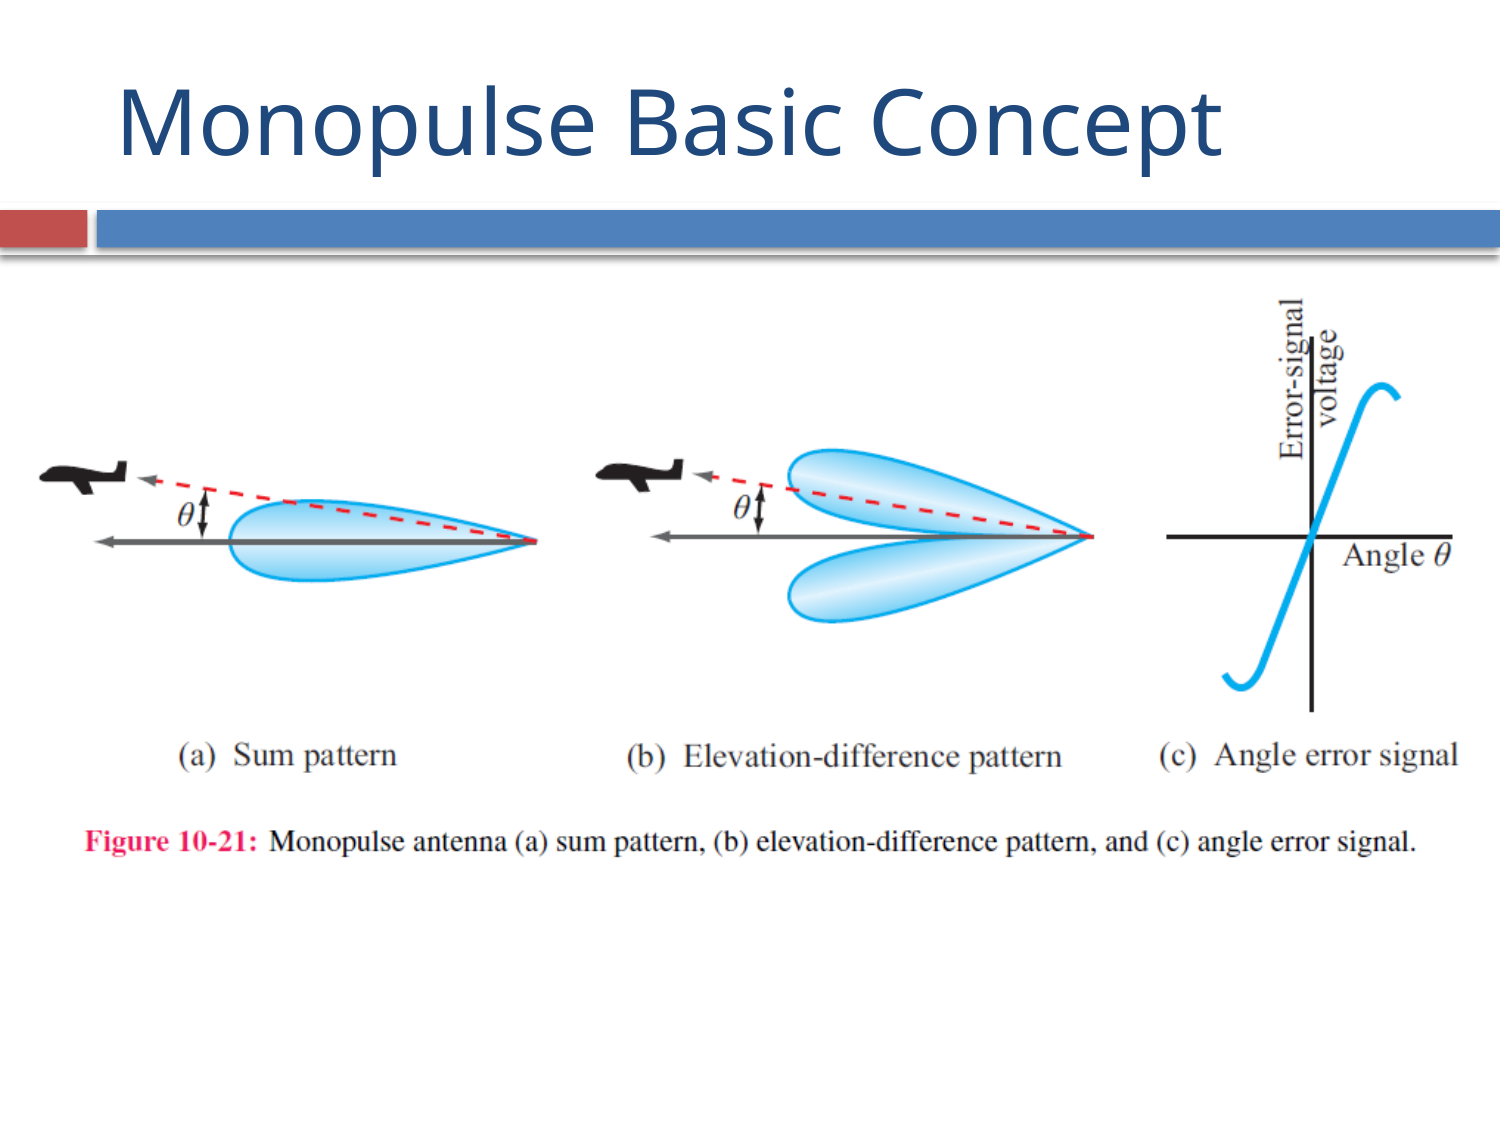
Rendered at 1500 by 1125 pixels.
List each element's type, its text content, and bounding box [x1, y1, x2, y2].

picture [30, 285, 1469, 875]
title Monopulse Basic Concept [100, 37, 1438, 200]
